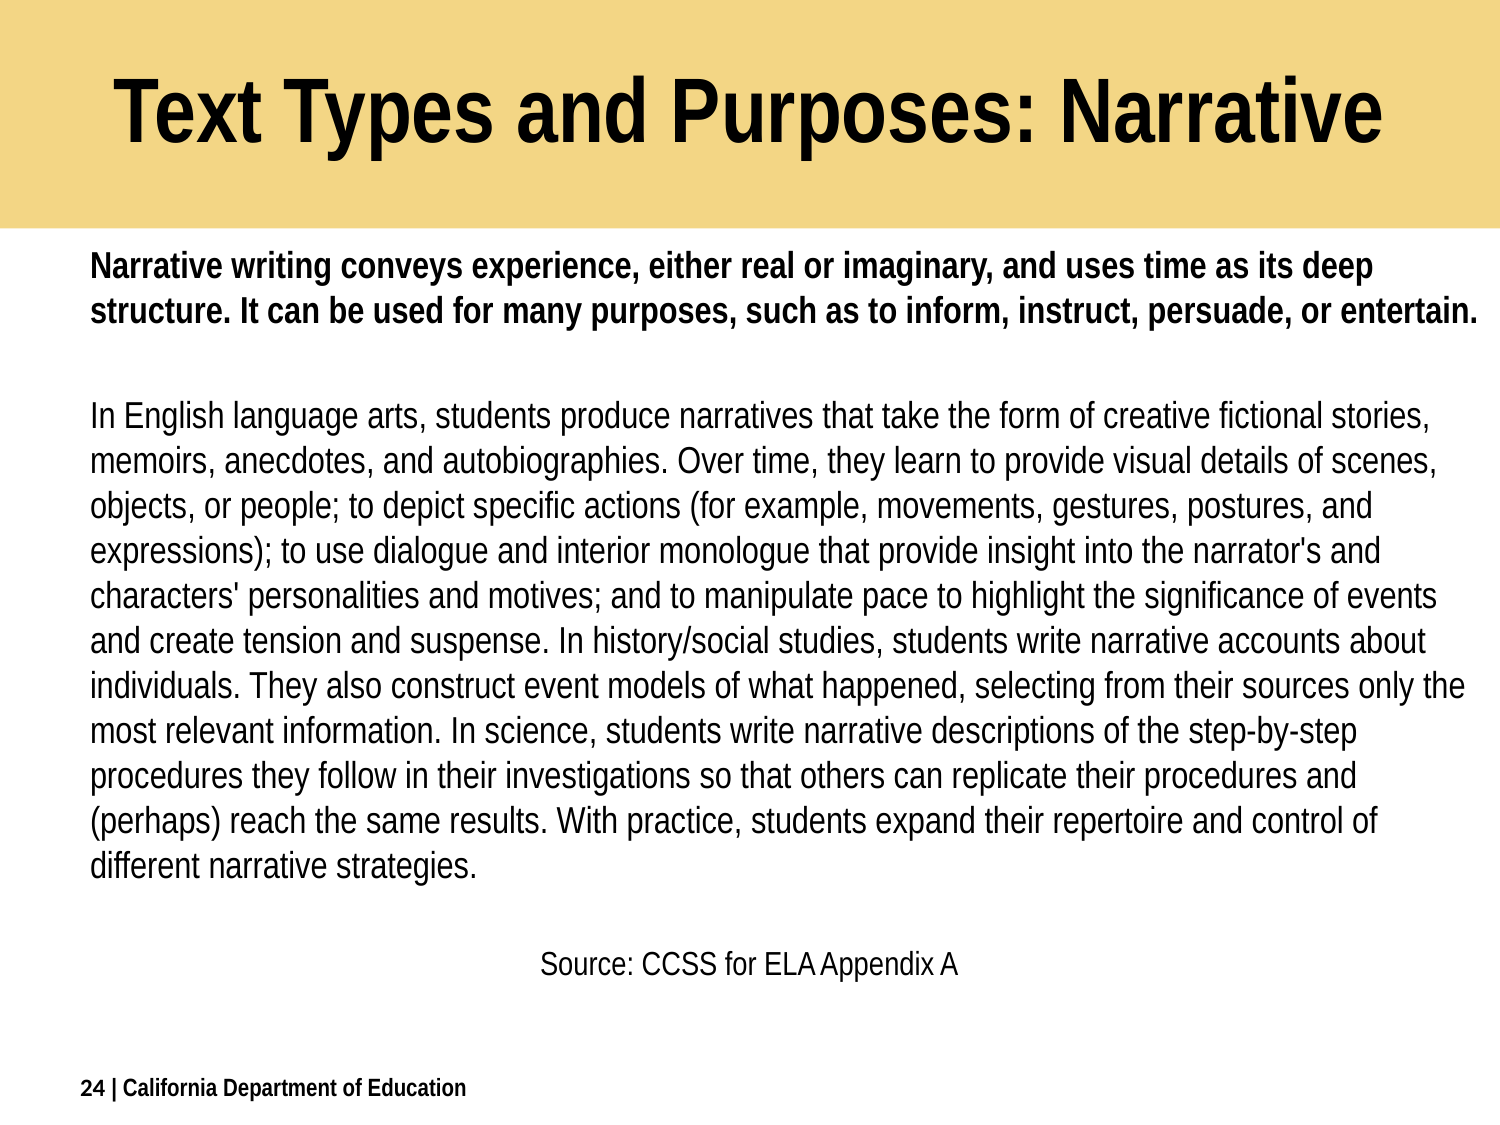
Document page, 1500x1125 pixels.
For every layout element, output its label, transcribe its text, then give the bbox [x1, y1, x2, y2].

footer | California Department of Education [121, 1064, 699, 1124]
title Text Types and Purposes: Narrative [0, 11, 1500, 200]
list Narrative writing conveys experience, either real or imaginary, and uses time as its deep structure. It can be used for many purposes, such as to inform, instruct, persuade, or entertain. In English language arts, students produce narratives that take the form of creative fictional stories, memoirs, anecdotes, and autobiographies. Over time, they learn to provide visual details of scenes, objects, or people; to depict specific actions (for example, movements, gestures, postures, and expressions); to use dialogue and interior monologue that provide insight into the narrator's and characters' personalities and motives; and to manipulate pace to highlight the significance of events and create tension and suspense. In history/social studies, students write narrative accounts about individuals. They also construct event models of what happened, selecting from their sources only the most relevant information. In science, students write narrative descriptions of the step-by-step procedures they follow in their investigations so that others can replicate their procedures and (perhaps) reach the same results. With practice, students expand their repertoire and control of different narrative strategies. Source: CCSS for ELA Appendix A [75, 233, 1500, 1025]
slide_number 24 [55, 1064, 121, 1124]
